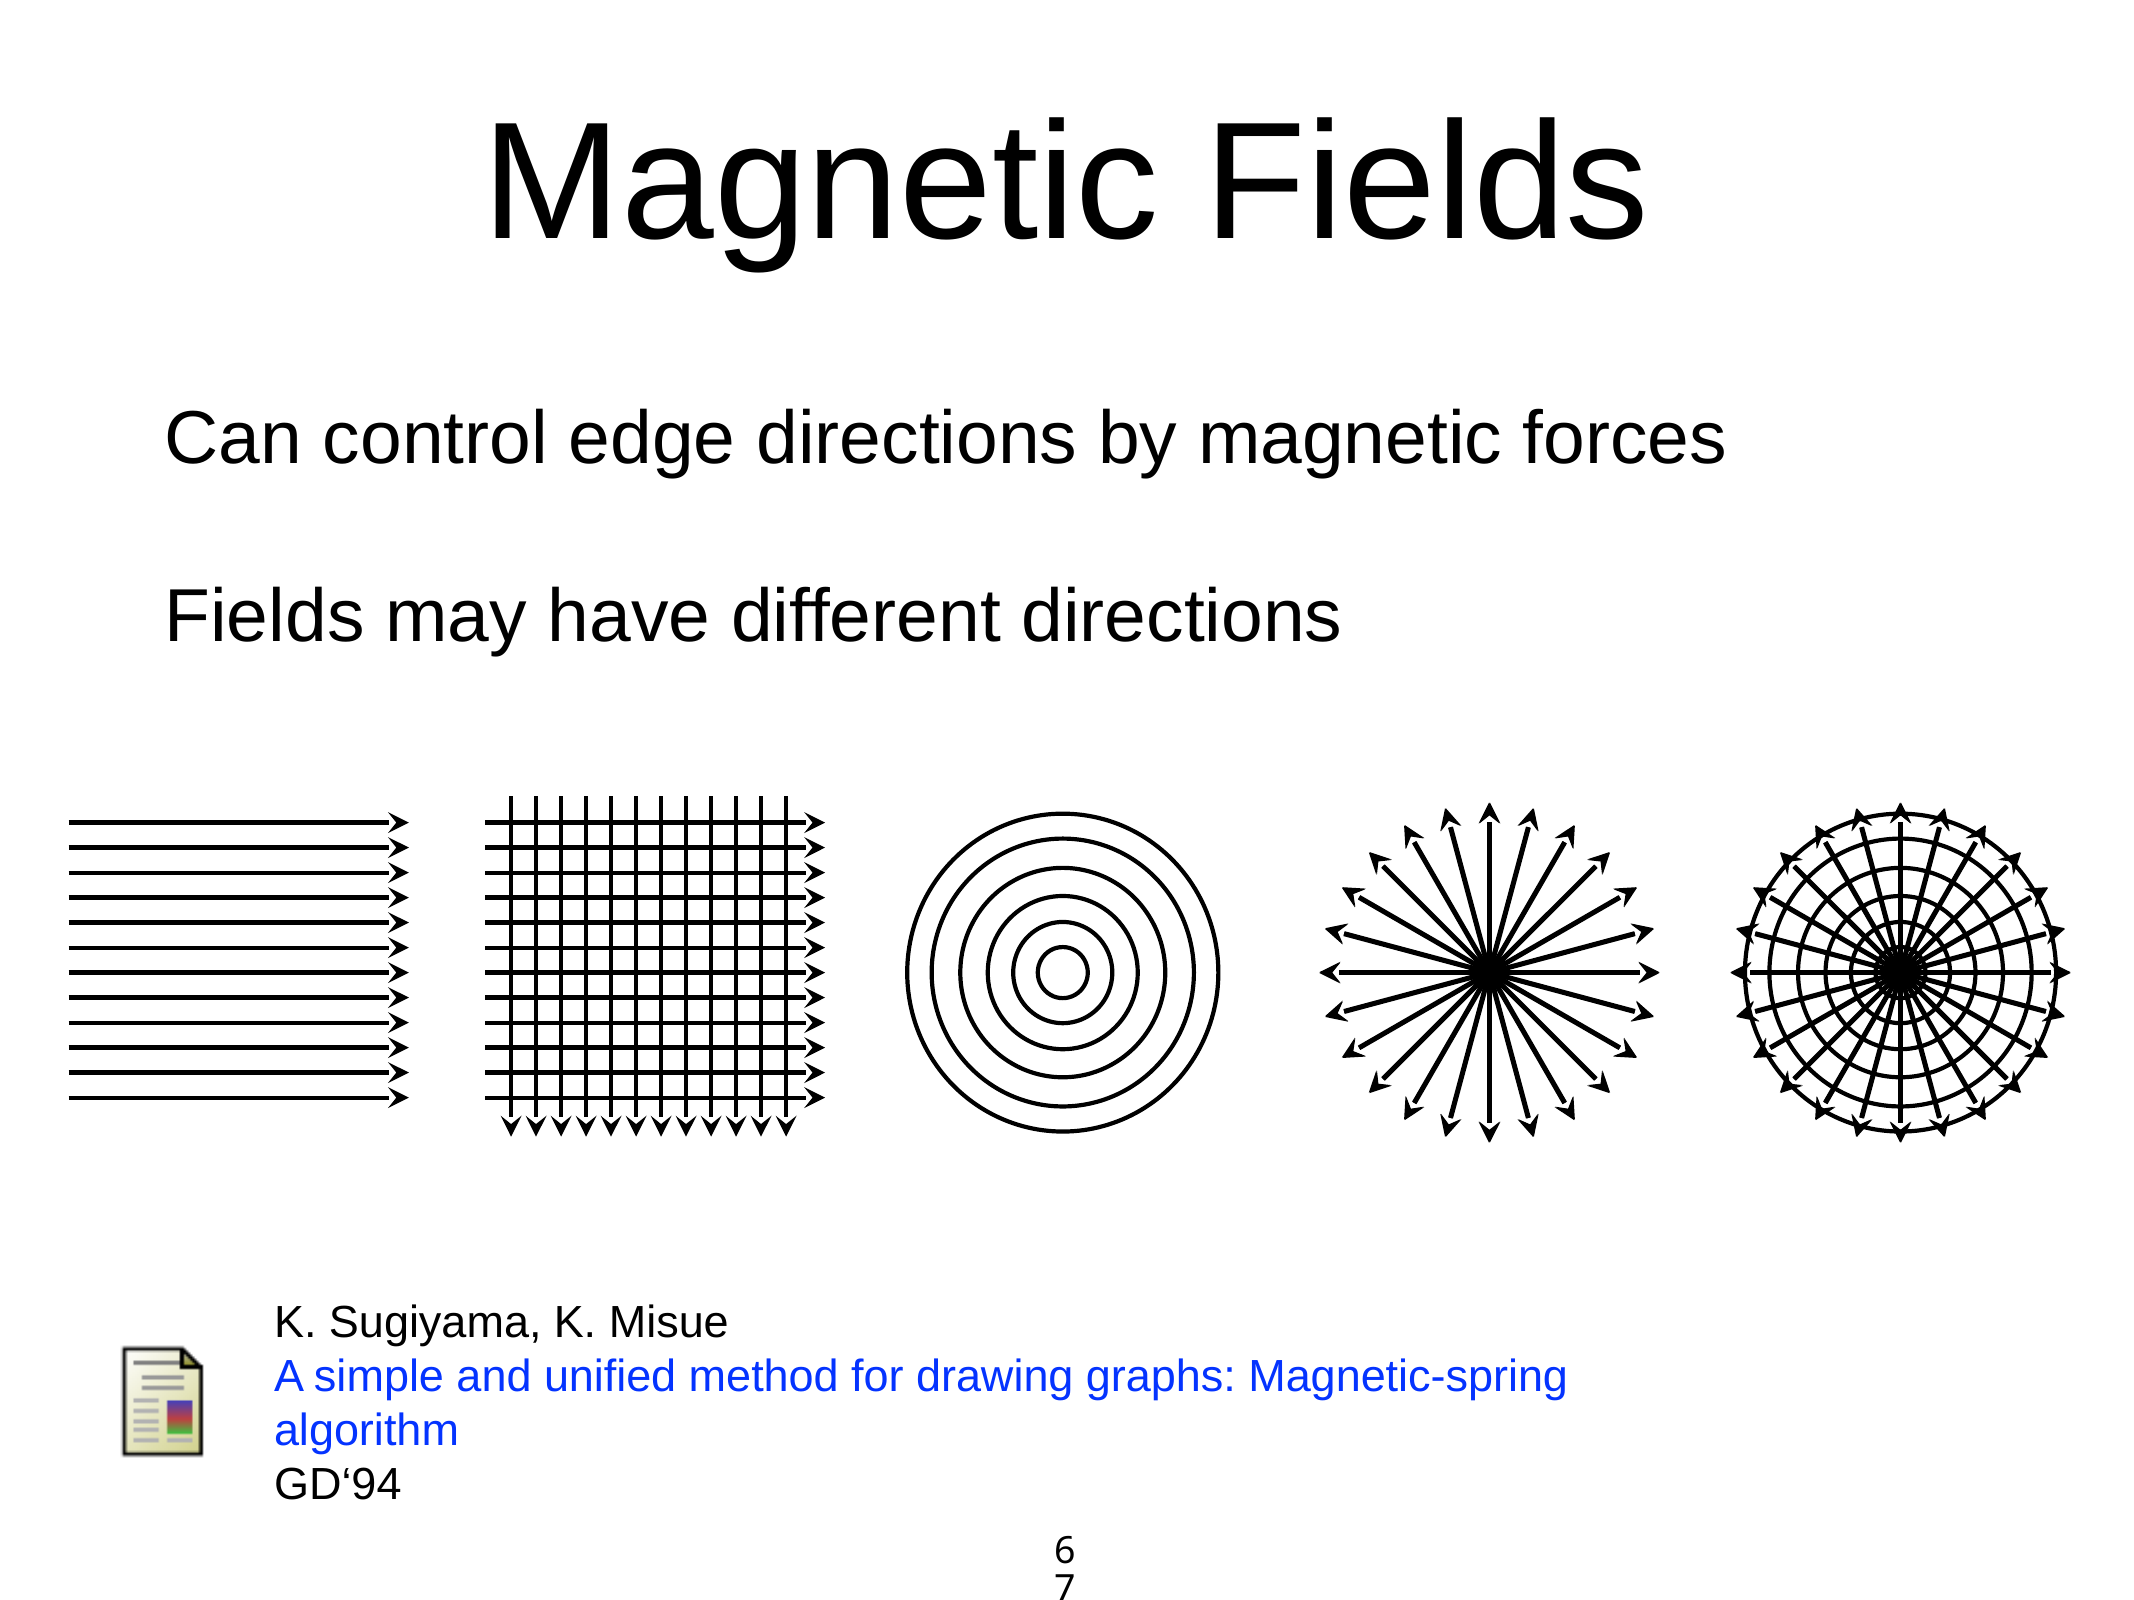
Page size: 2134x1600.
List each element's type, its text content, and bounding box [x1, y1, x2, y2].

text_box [1730, 802, 2071, 1143]
title Magnetic Fields [155, 0, 1978, 269]
list Can control edge directions by magnetic forces Fields may have different directions [155, 269, 1978, 775]
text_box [1319, 802, 1660, 1143]
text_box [1744, 813, 2057, 1132]
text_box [68, 822, 410, 1098]
picture [113, 1333, 215, 1468]
slide_number 67 [1045, 1517, 1086, 1581]
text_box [906, 813, 1219, 1132]
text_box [478, 828, 819, 1105]
text_box K. Sugiyama, K. Misue A simple and unified method for drawing graphs: Magnetic-spring algorithm GD‘94 [265, 1283, 1582, 1518]
